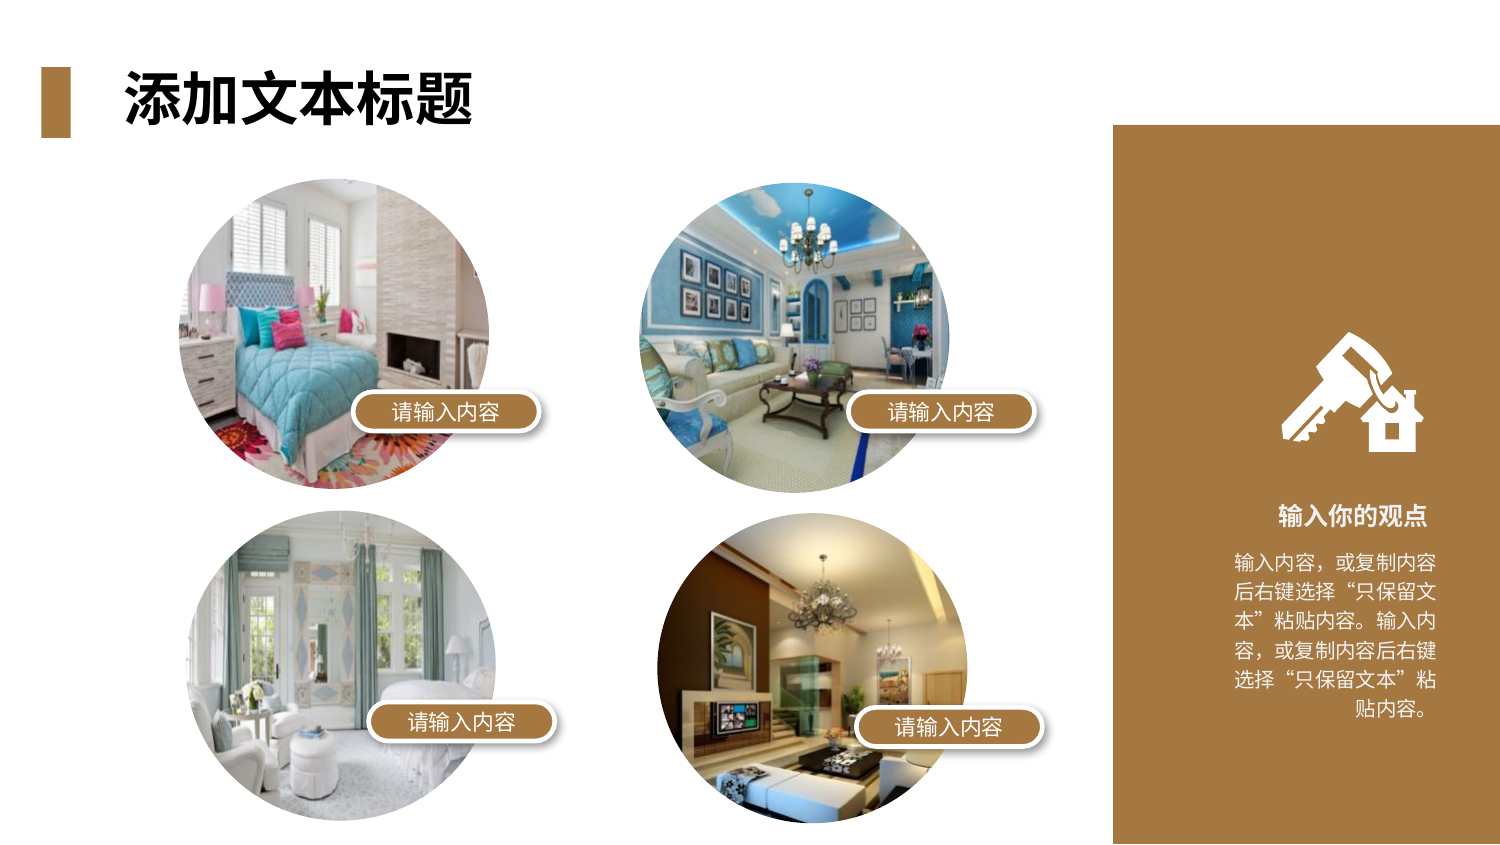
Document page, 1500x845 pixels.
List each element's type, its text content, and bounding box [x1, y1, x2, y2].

text_box [177, 177, 491, 490]
text_box 请输入内容 [352, 390, 541, 432]
text_box [638, 181, 951, 494]
text_box 请输入内容 [855, 706, 1044, 748]
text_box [1211, 492, 1500, 760]
text_box [1112, 124, 1500, 844]
text_box 请输入内容 [847, 390, 1036, 432]
text_box [1281, 332, 1424, 452]
text_box 请输入内容 [367, 700, 556, 743]
text_box 添加文本标题 [108, 54, 633, 140]
text_box [184, 509, 497, 822]
text_box [656, 512, 969, 825]
